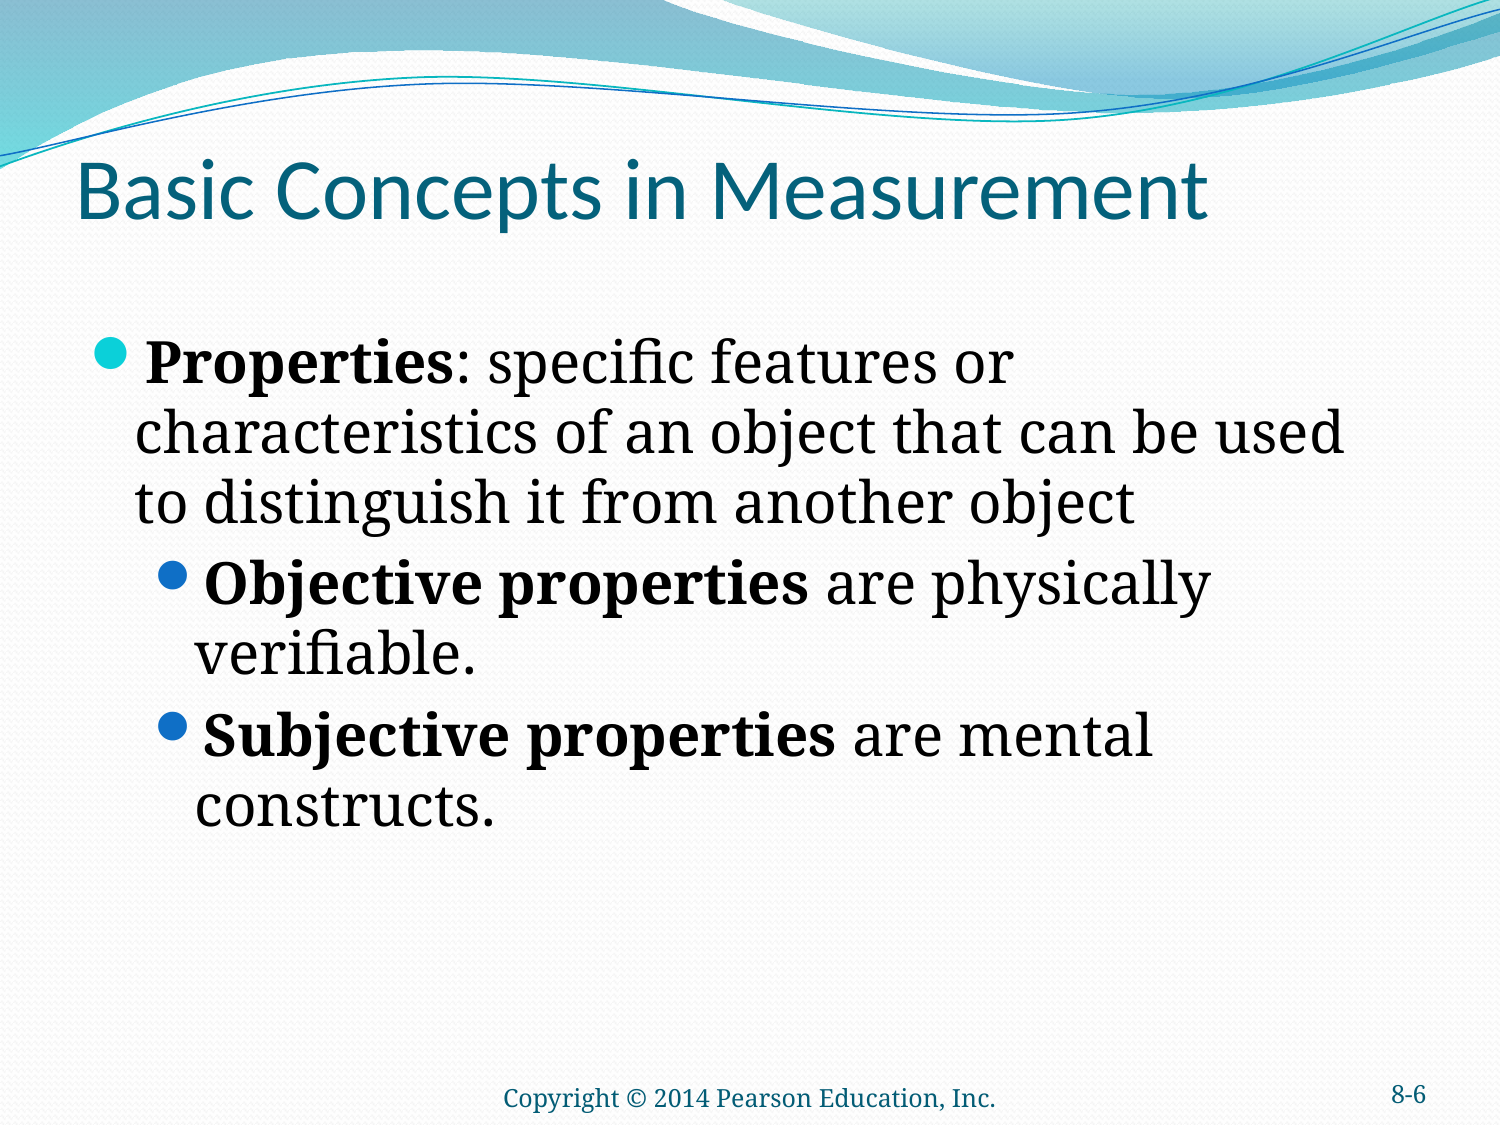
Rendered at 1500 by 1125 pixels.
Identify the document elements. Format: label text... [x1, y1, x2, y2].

title Basic Concepts in Measurement [75, 87, 1425, 275]
list Properties: specific features or characteristics of an object that can be used to distinguish it from another object Objective properties are physically verifiable. Subjective properties are mental constructs. [75, 317, 1425, 1038]
